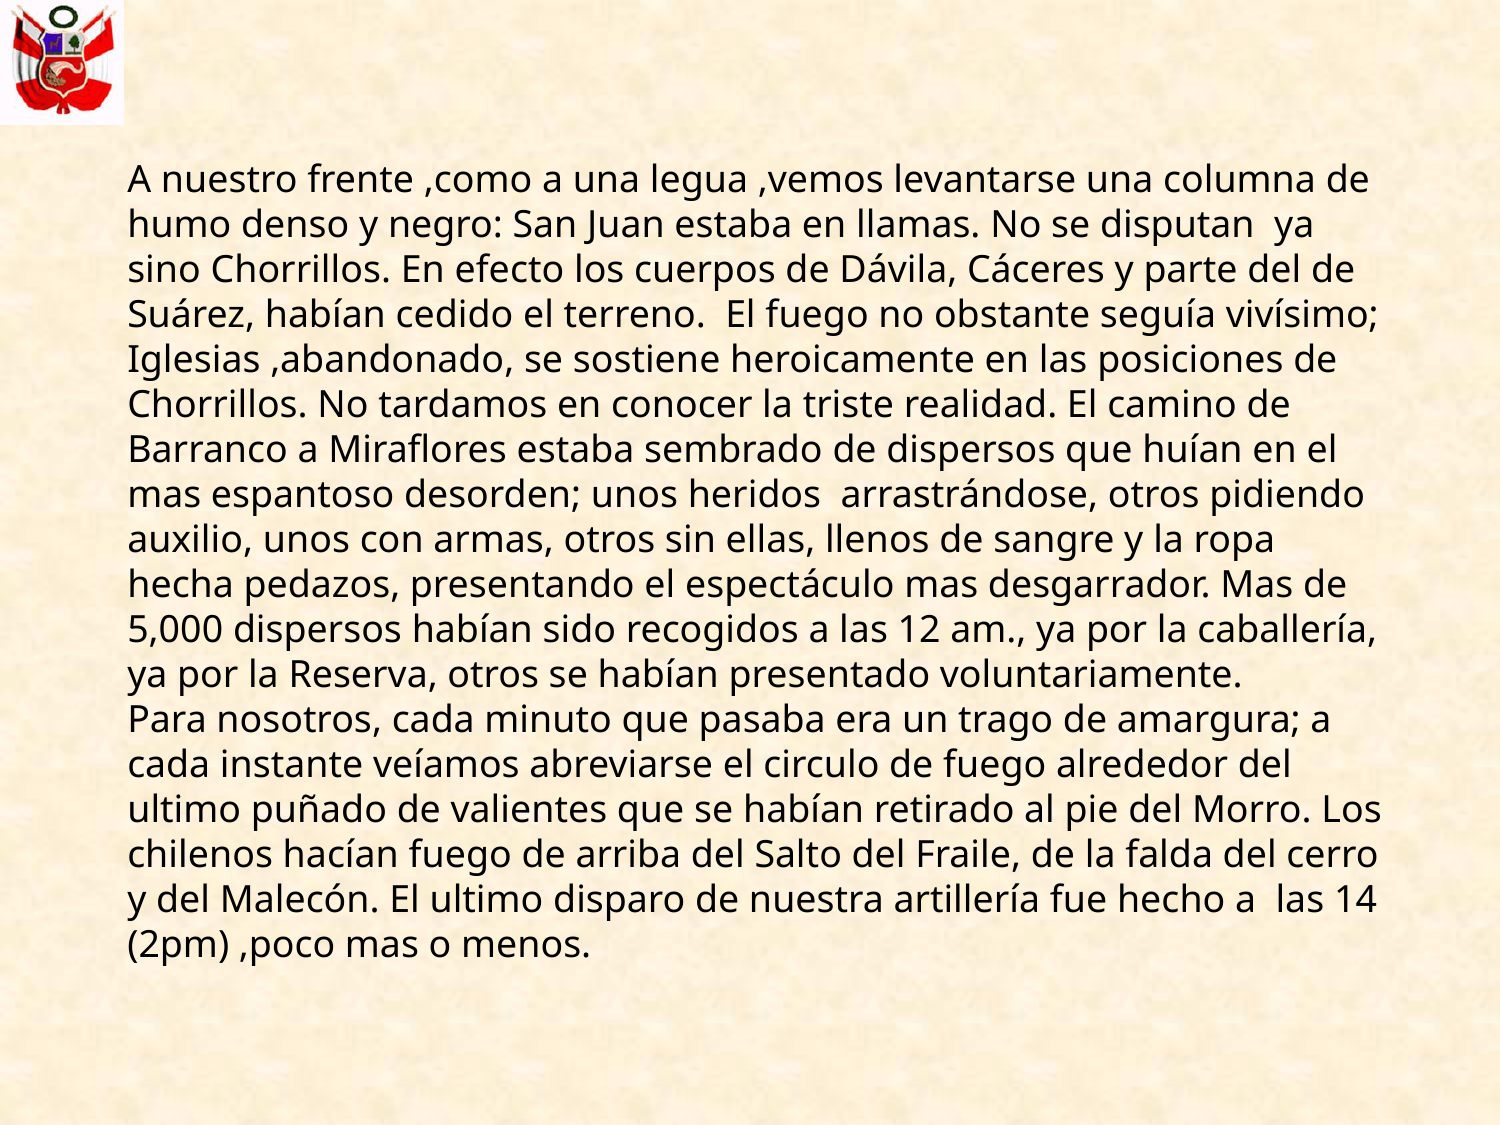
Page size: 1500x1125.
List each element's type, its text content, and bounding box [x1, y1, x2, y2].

text_box A nuestro frente ,como a una legua ,vemos levantarse una columna de humo denso y negro: San Juan estaba en llamas. No se disputan ya sino Chorrillos. En efecto los cuerpos de Dávila, Cáceres y parte del de Suárez, habían cedido el terreno. El fuego no obstante seguía vivísimo; Iglesias ,abandonado, se sostiene heroicamente en las posiciones de Chorrillos. No tardamos en conocer la triste realidad. El camino de Barranco a Miraflores estaba sembrado de dispersos que huían en el mas espantoso desorden; unos heridos arrastrándose, otros pidiendo auxilio, unos con armas, otros sin ellas, llenos de sangre y la ropa hecha pedazos, presentando el espectáculo mas desgarrador. Mas de 5,000 dispersos habían sido recogidos a las 12 am., ya por la caballería, ya por la Reserva, otros se habían presentado voluntariamente. Para nosotros, cada minuto que pasaba era un trago de amargura; a cada instante veíamos abreviarse el circulo de fuego alrededor del ultimo puñado de valientes que se habían retirado al pie del Morro. Los chilenos hacían fuego de arriba del Salto del Fraile, de la falda del cerro y del Malecón. El ultimo disparo de nuestra artillería fue hecho a las 14 (2pm) ,poco mas o menos. [112, 148, 1400, 1018]
picture [0, 0, 1500, 1125]
